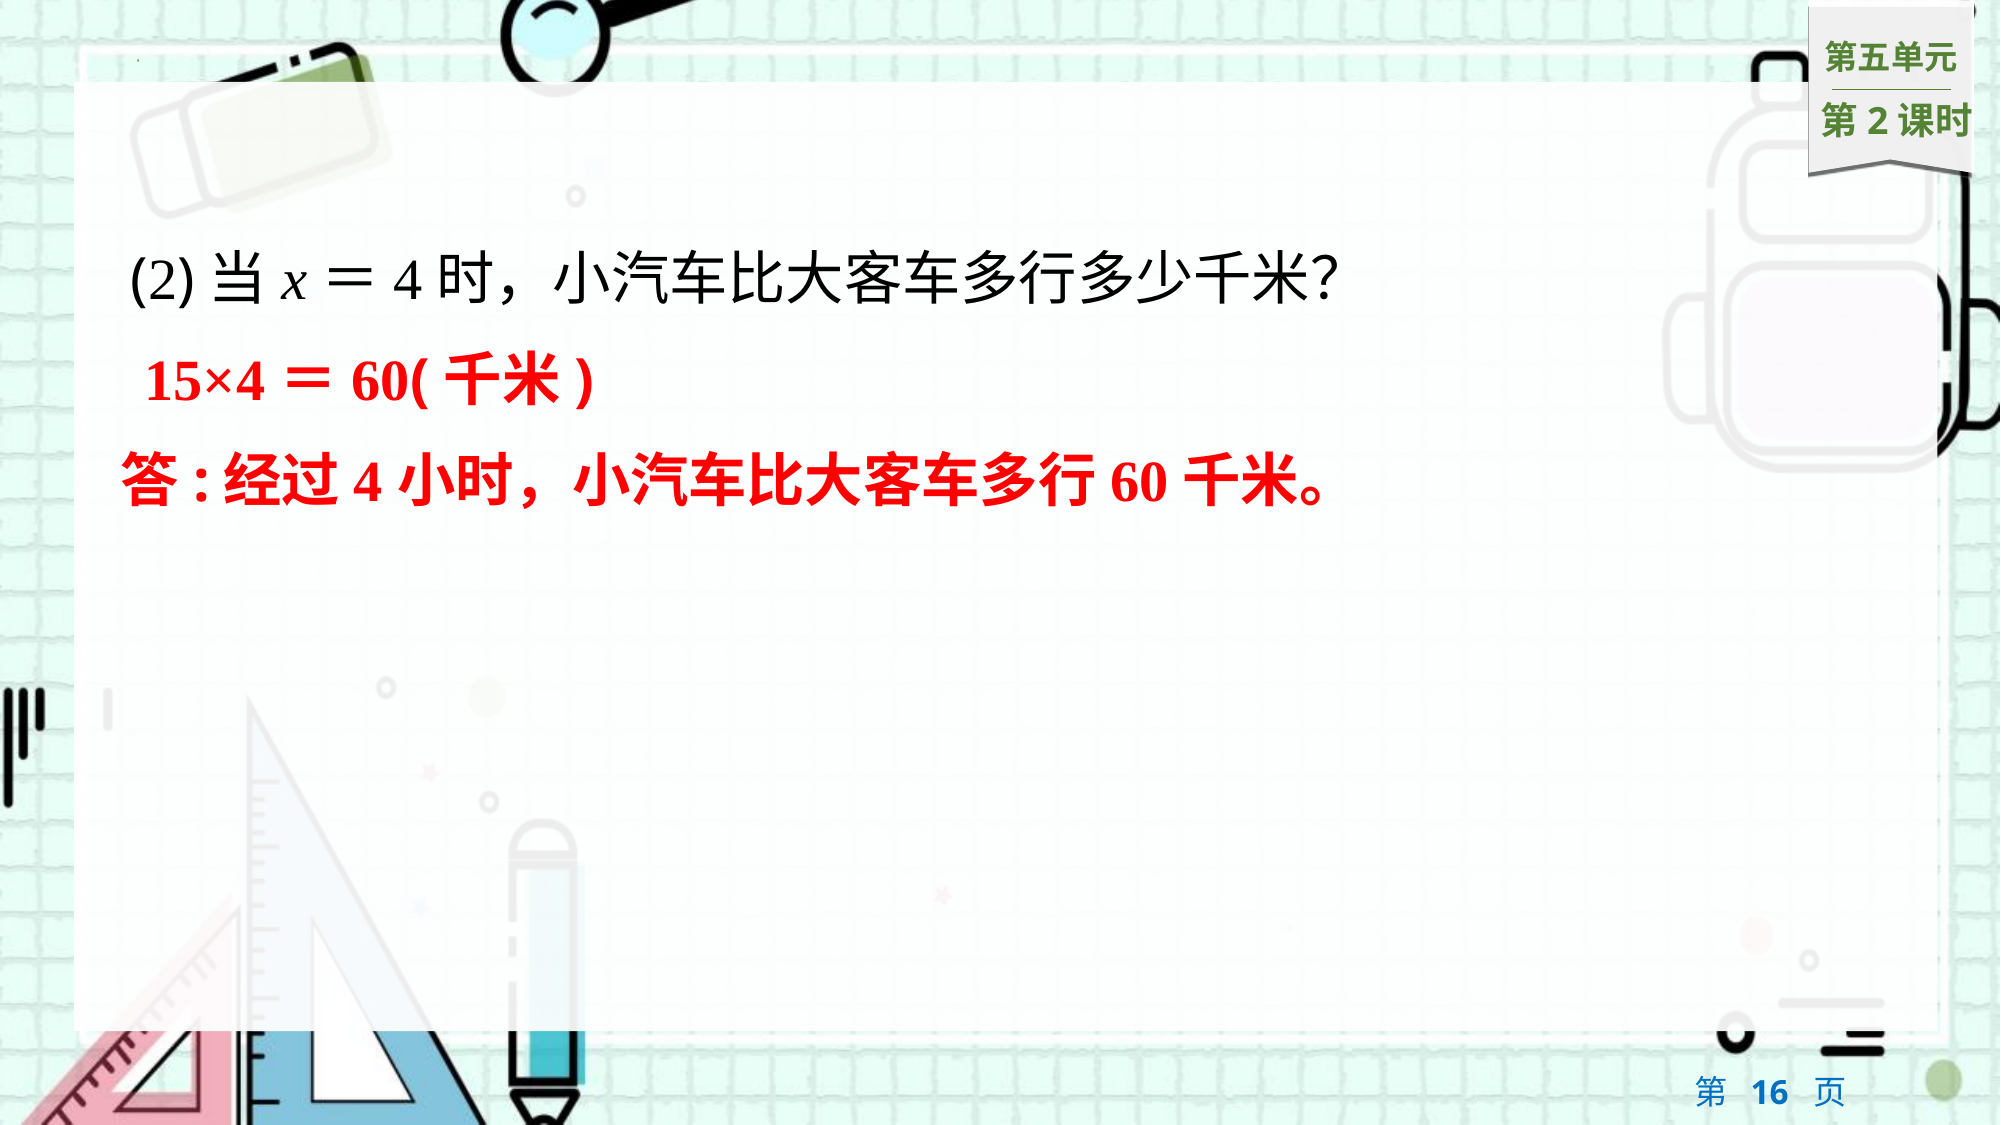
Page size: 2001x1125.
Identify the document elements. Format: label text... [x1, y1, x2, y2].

text_box 15×4＝60(千米) [144, 307, 595, 408]
text_box 答:经过4小时，小汽车比大客车多行60千米。 [120, 408, 1358, 514]
picture [0, 0, 2000, 1125]
picture [1938, 168, 1971, 176]
text_box (2)当x＝4时，小汽车比大客车多行多少千米？ [130, 206, 1369, 312]
